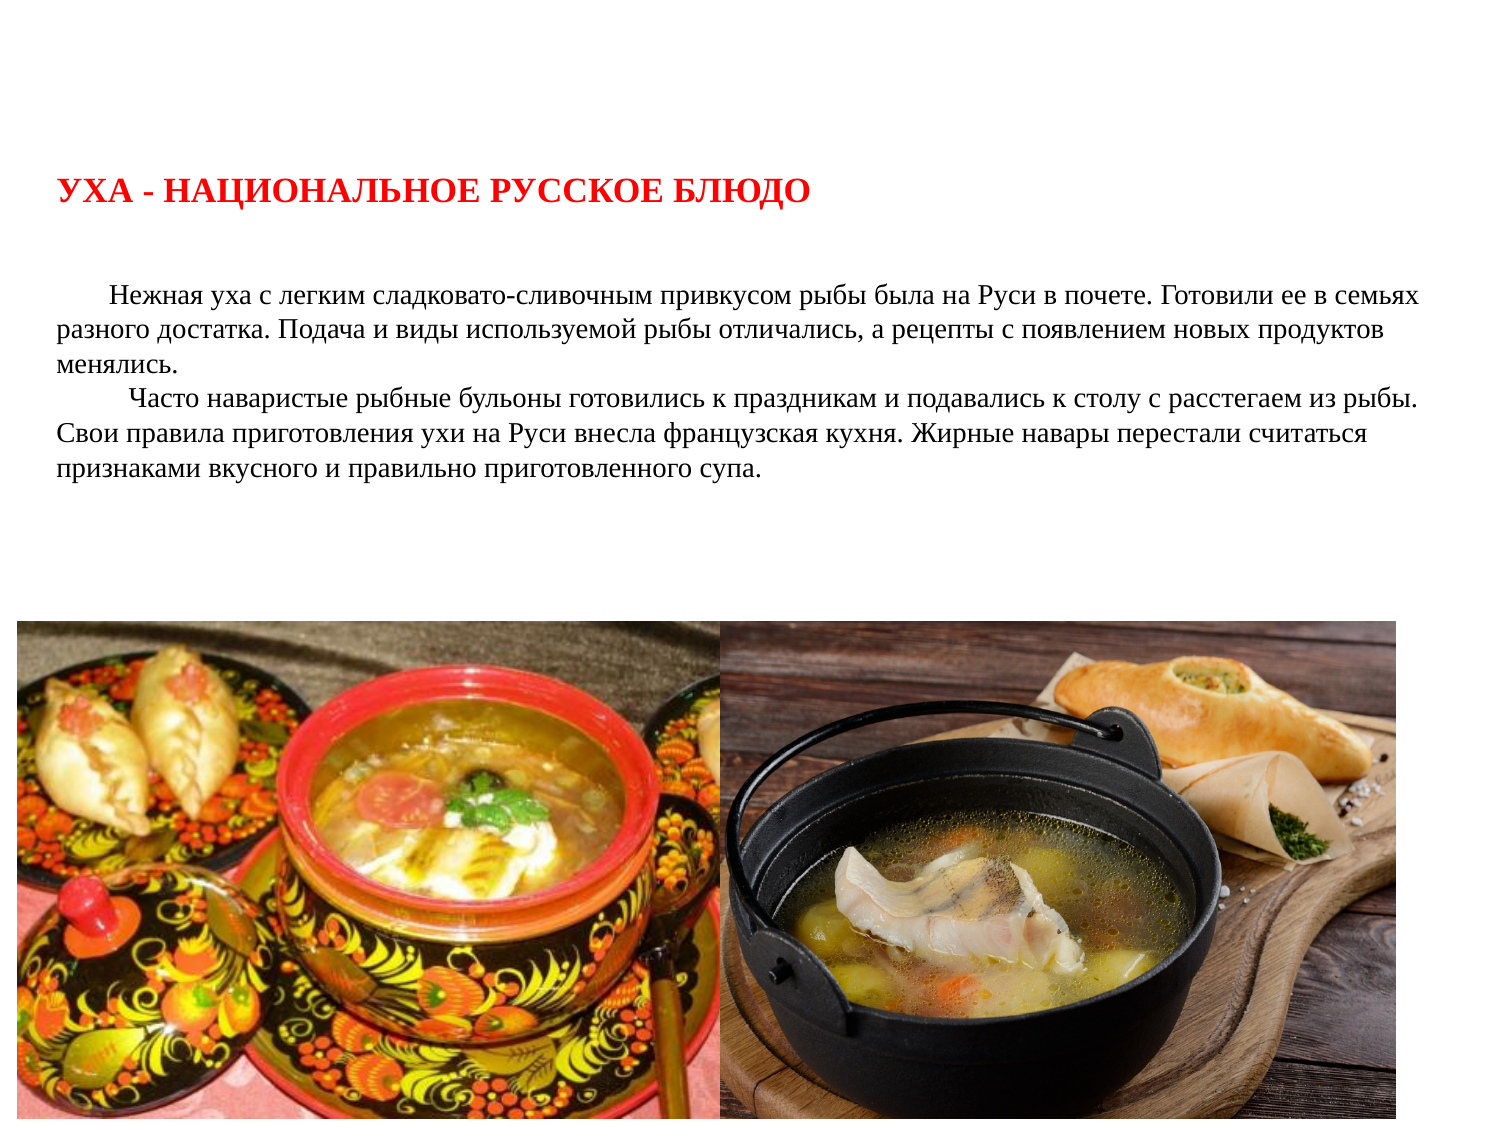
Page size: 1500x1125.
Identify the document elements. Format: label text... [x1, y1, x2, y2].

picture [17, 621, 1396, 1119]
title УХА - НАЦИОНАЛЬНОЕ РУССКОЕ БЛЮДО Нежная уха с легким сладковато-сливочным привкусом рыбы была на Руси в почете. Готовили ее в семьях разного достатка. Подача и виды используемой рыбы отличались, а рецепты с появлением новых продуктов менялись. Часто наваристые рыбные бульоны готовились к праздникам и подавались к столу с расстегаем из рыбы. Свои правила приготовления ухи на Руси внесла французская кухня. Жирные навары перестали считаться признаками вкусного и правильно приготовленного супа. [41, 113, 1471, 563]
